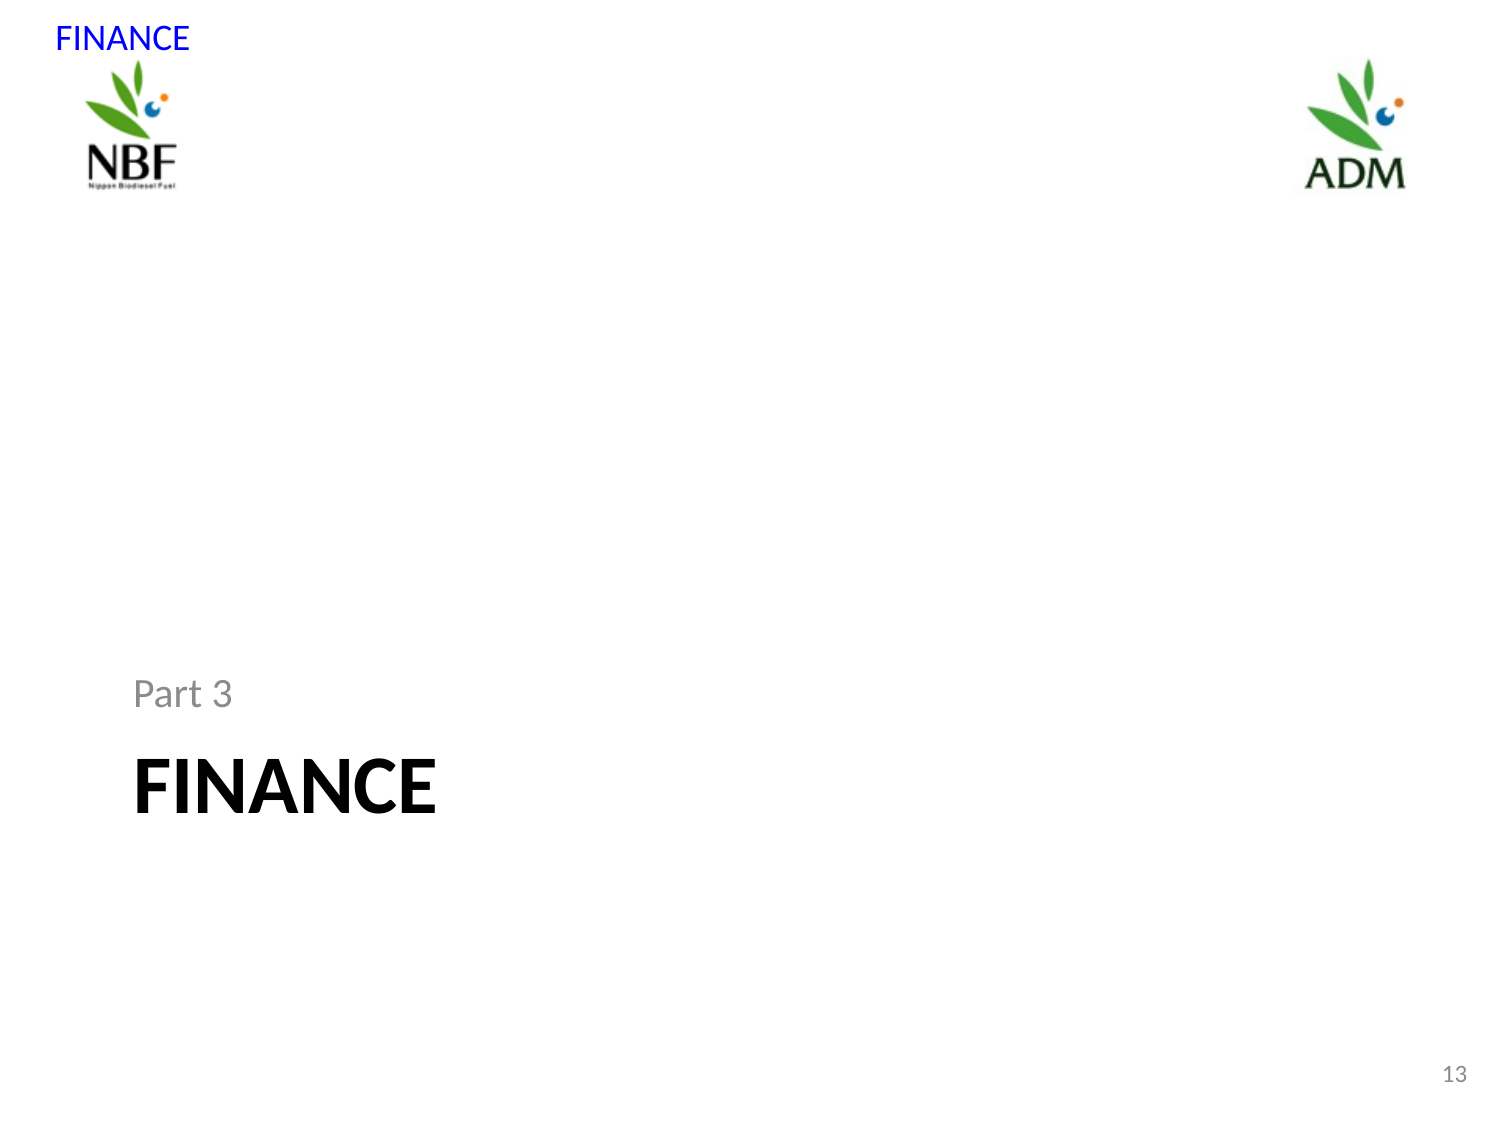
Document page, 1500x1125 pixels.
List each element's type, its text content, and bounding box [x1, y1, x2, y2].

list Part 3 [118, 476, 1394, 723]
title FINANCE [118, 723, 1394, 947]
picture [80, 56, 183, 196]
picture [1281, 56, 1426, 197]
slide_number 12 [1399, 1042, 1483, 1103]
